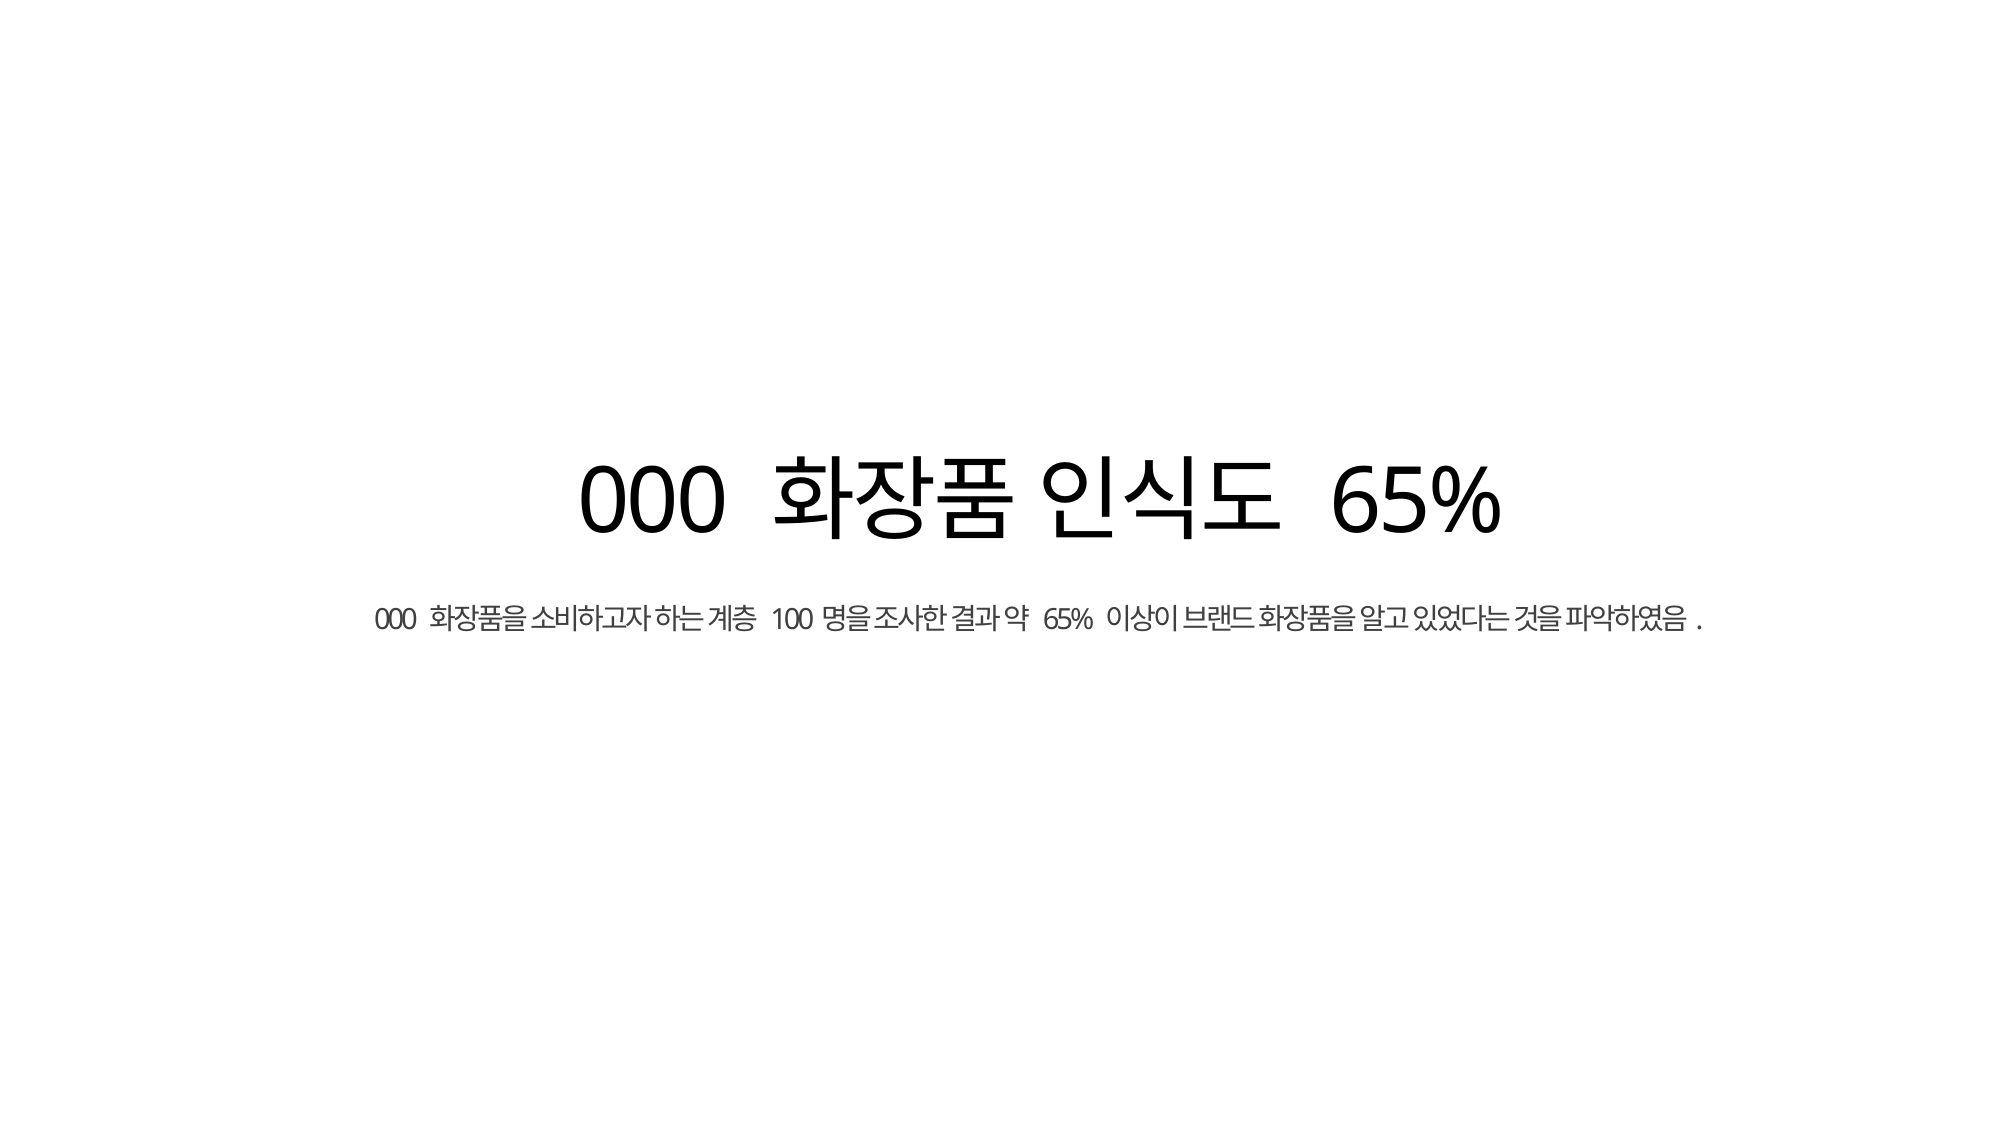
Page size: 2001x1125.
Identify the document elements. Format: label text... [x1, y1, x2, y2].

text_box 000 화장품을 소비하고자 하는 계층 100명을 조사한 결과 약 65% 이상이 브랜드 화장품을 알고 있었다는 것을 파악하였음. [359, 575, 1723, 643]
text_box 000 화장품 인식도 65% [562, 433, 1520, 558]
